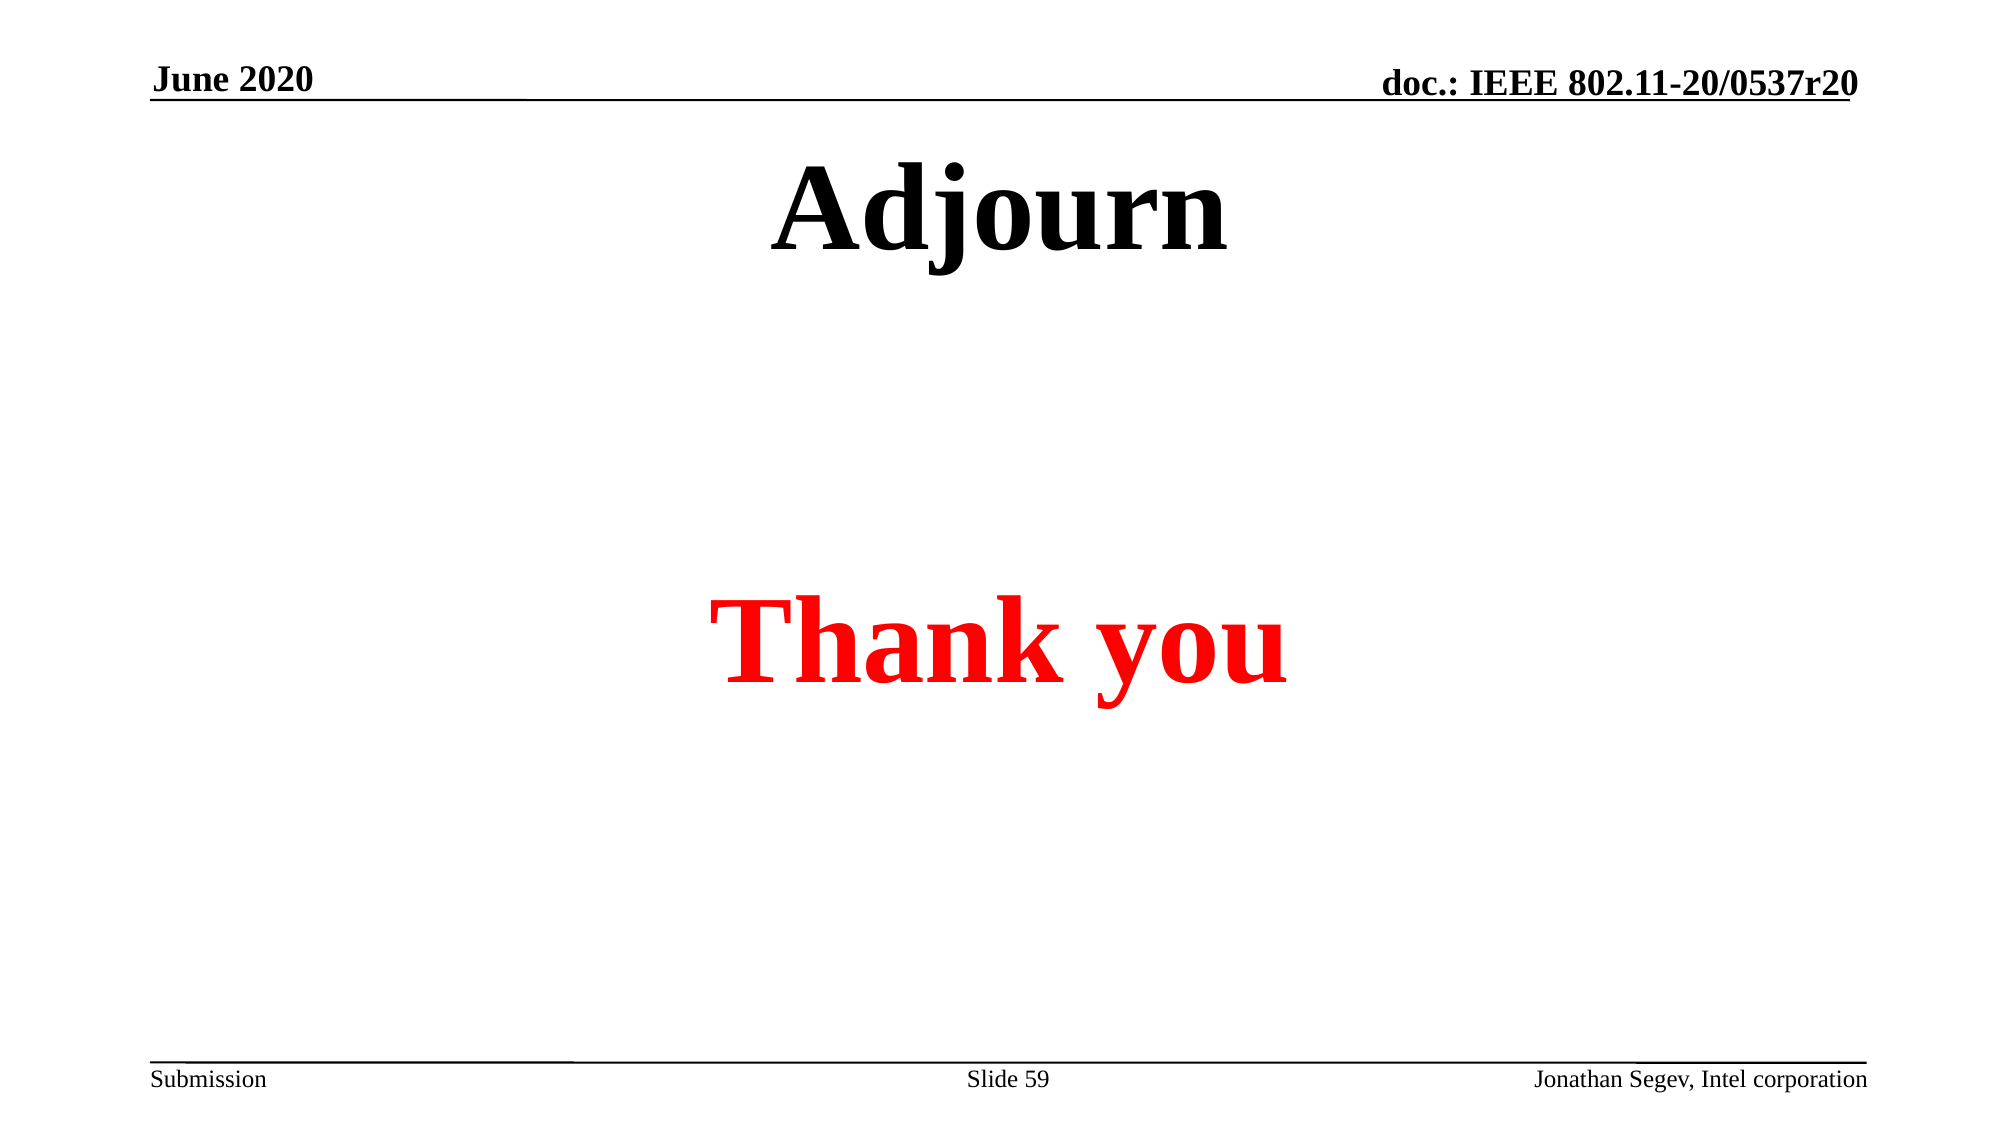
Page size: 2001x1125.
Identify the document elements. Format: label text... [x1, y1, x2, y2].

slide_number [152, 54, 563, 100]
title Adjourn [149, 112, 1850, 288]
footer Jonathan Segev, Intel corporation [1171, 1061, 1869, 1093]
slide_number Slide 59 [950, 1061, 1067, 1123]
list Thank you [149, 324, 1850, 1000]
